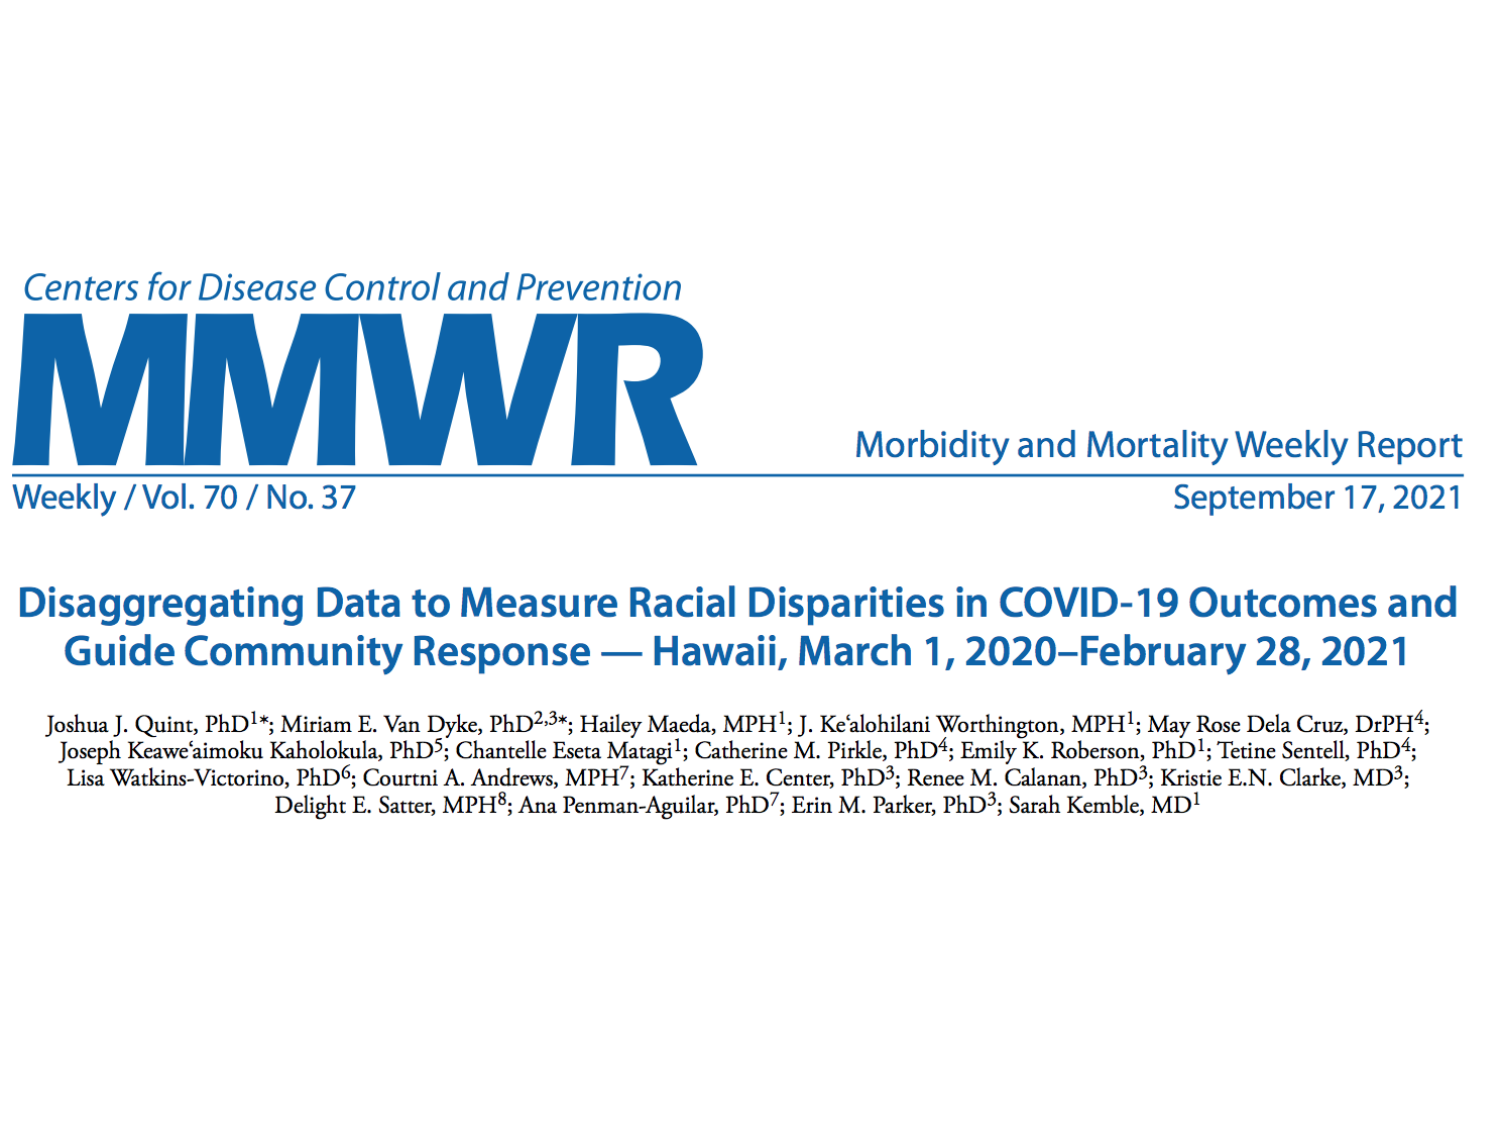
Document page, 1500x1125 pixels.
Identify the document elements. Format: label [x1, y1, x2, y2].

picture [0, 251, 1500, 832]
